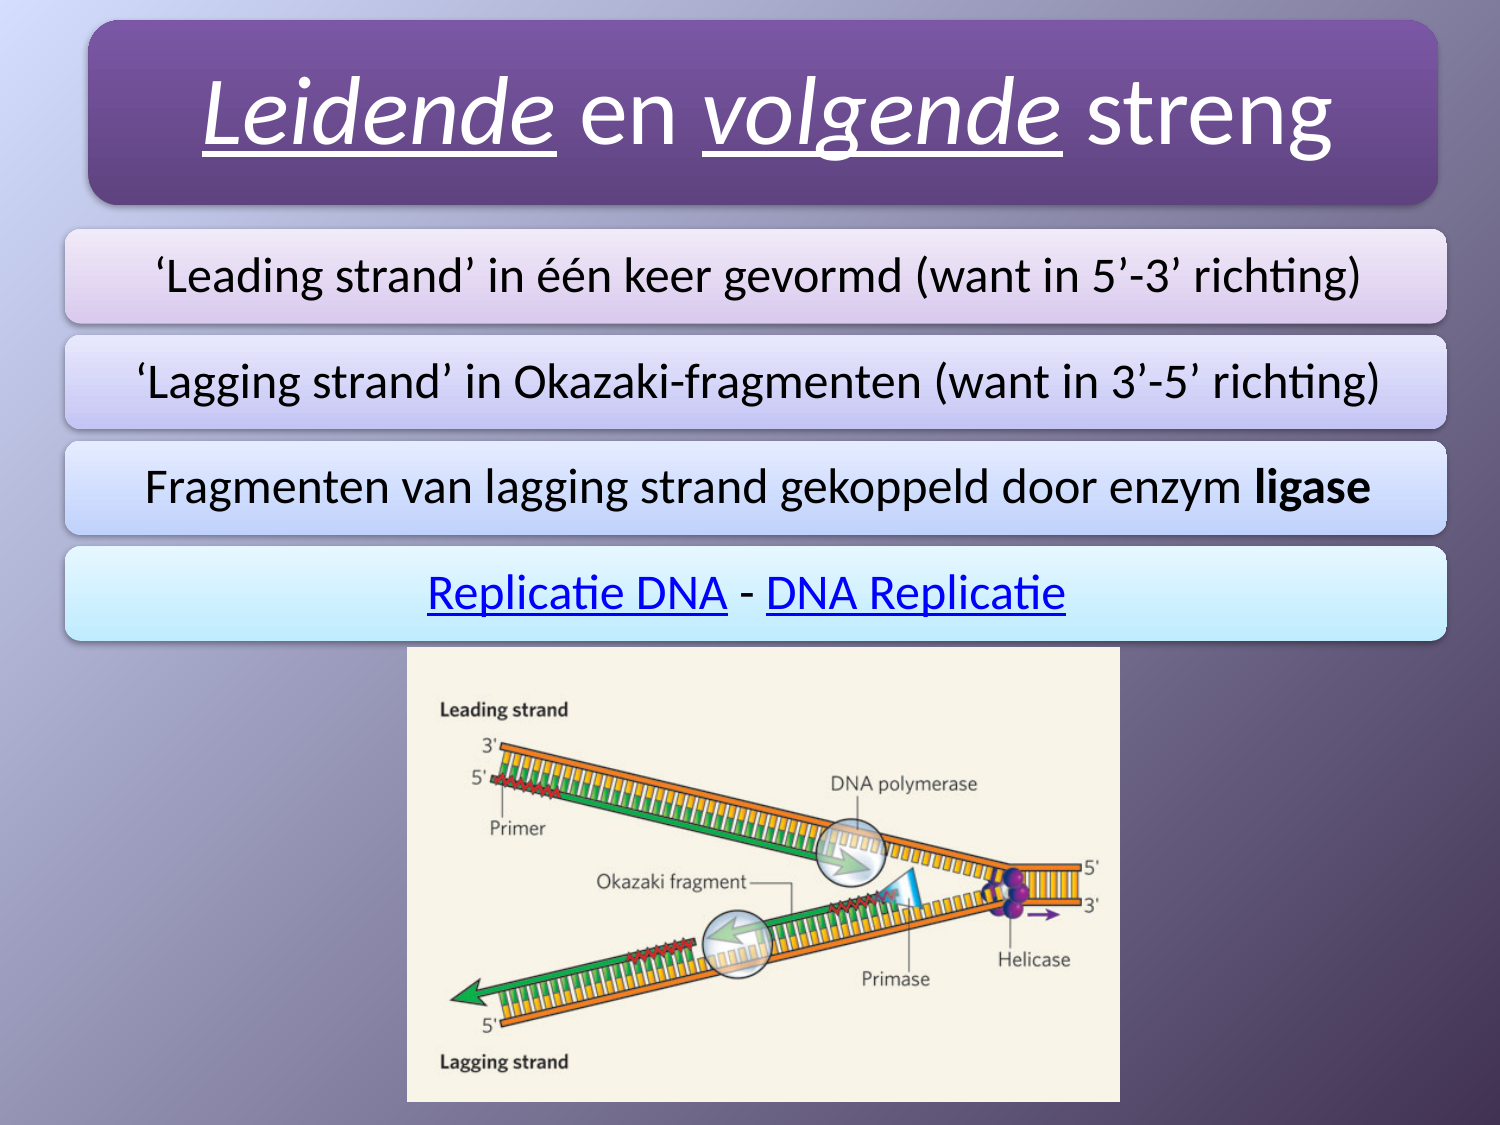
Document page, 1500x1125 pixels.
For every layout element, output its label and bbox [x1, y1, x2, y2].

list [64, 228, 1448, 642]
picture [407, 646, 1120, 1103]
text_box [88, 18, 1439, 207]
